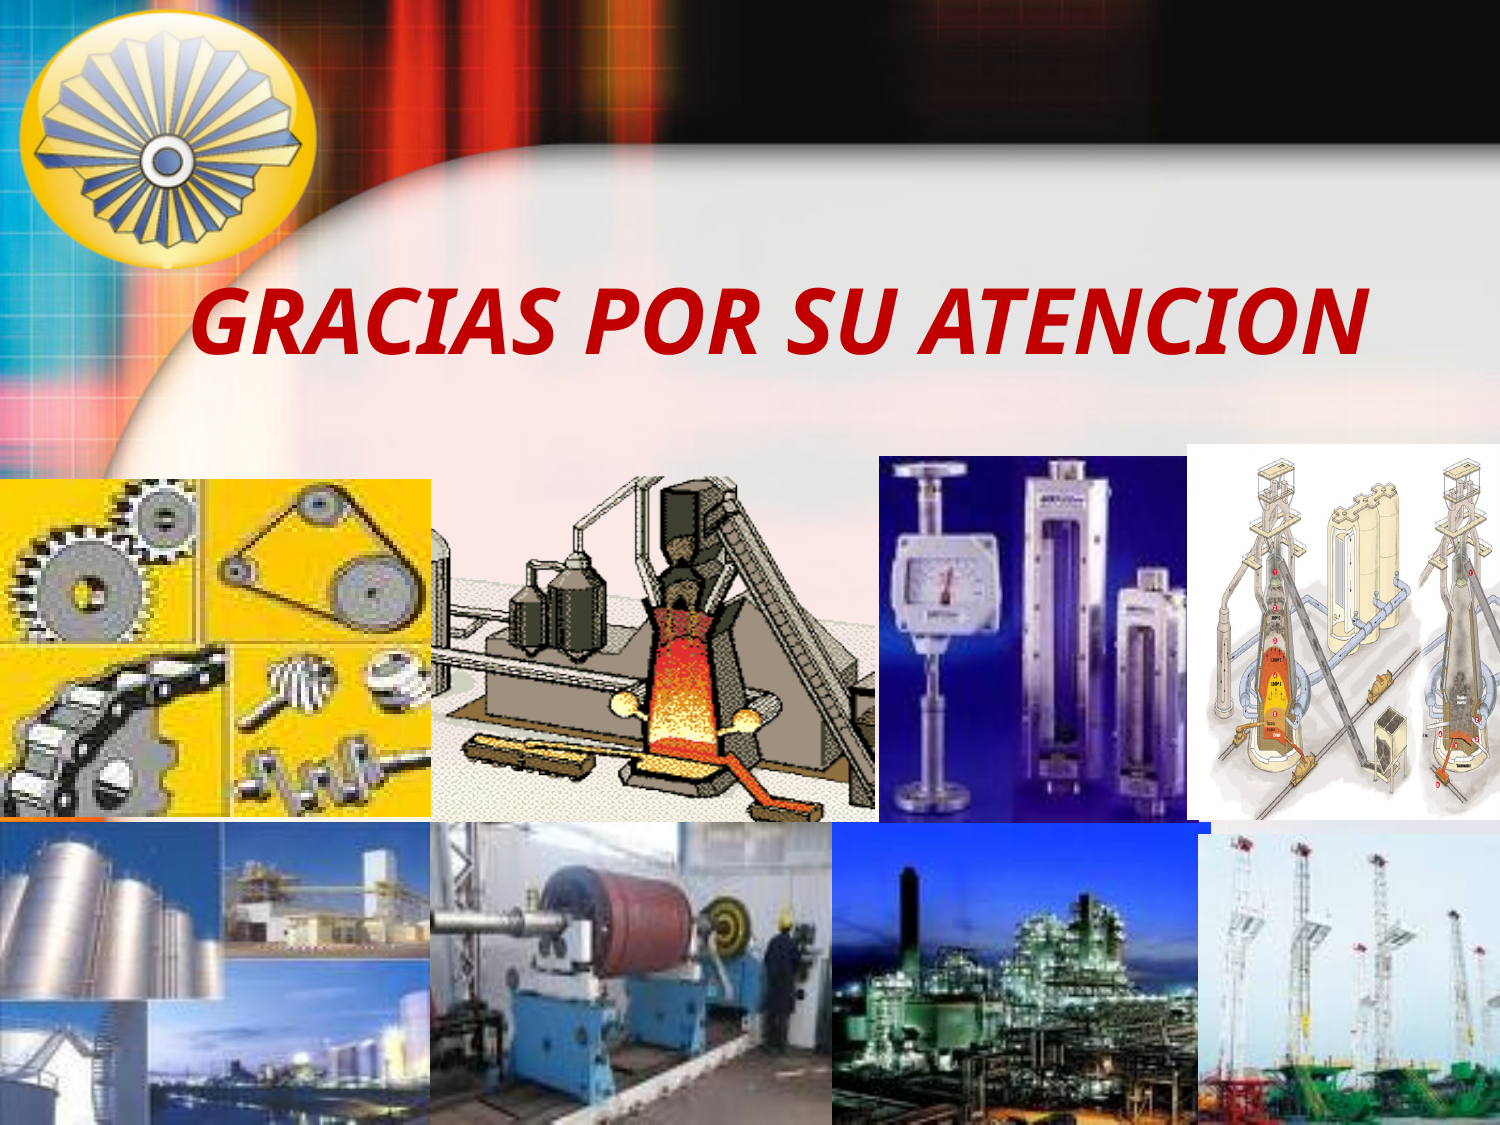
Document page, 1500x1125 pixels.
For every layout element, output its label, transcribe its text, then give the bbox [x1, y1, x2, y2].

picture [21, 215, 25, 227]
text_box GRACIAS POR SU ATENCION [123, 255, 1436, 381]
picture [0, 0, 1500, 1125]
